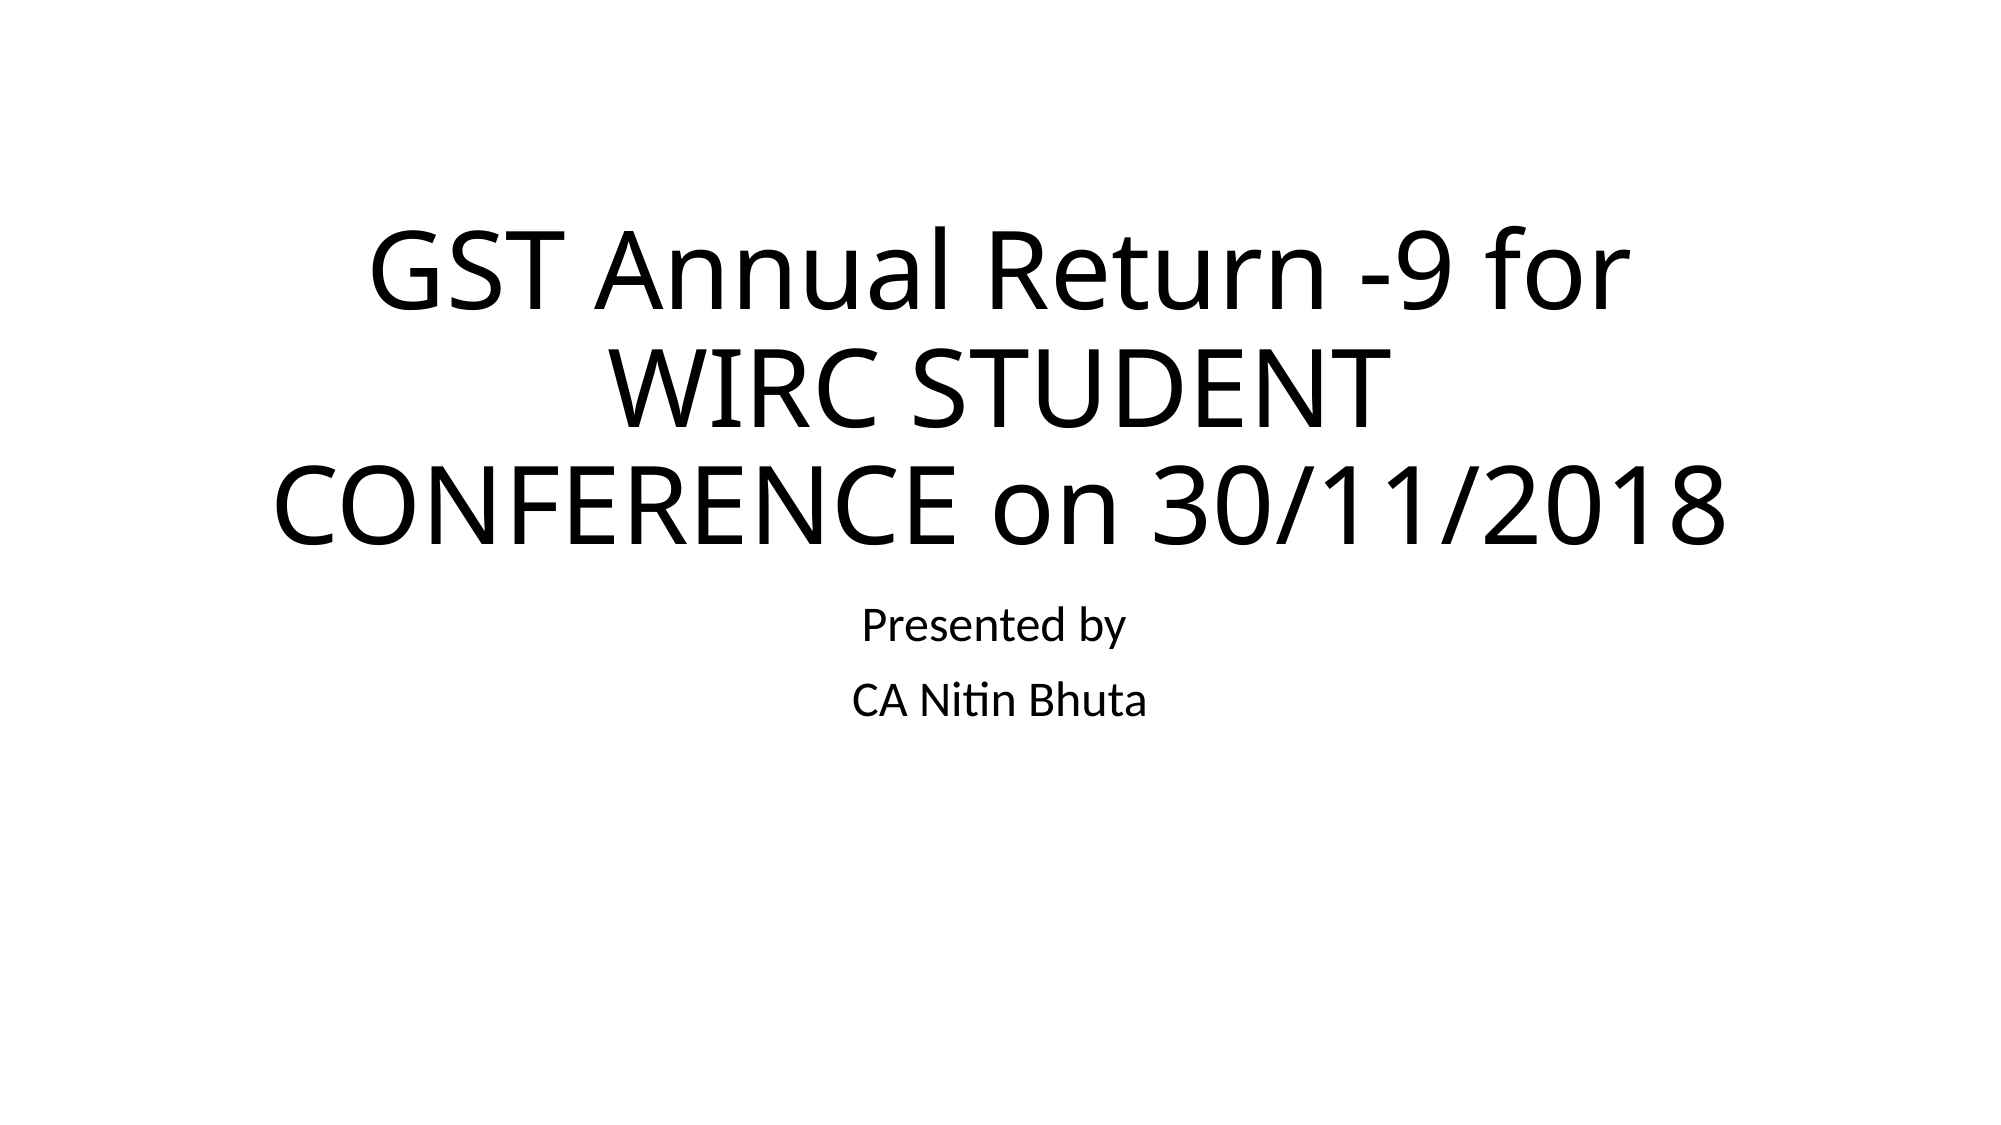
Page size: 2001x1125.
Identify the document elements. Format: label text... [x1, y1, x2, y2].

title GST Annual Return -9 for WIRC STUDENT CONFERENCE on 30/11/2018 [249, 184, 1750, 576]
subtitle Presented by CA Nitin Bhuta [249, 590, 1750, 863]
